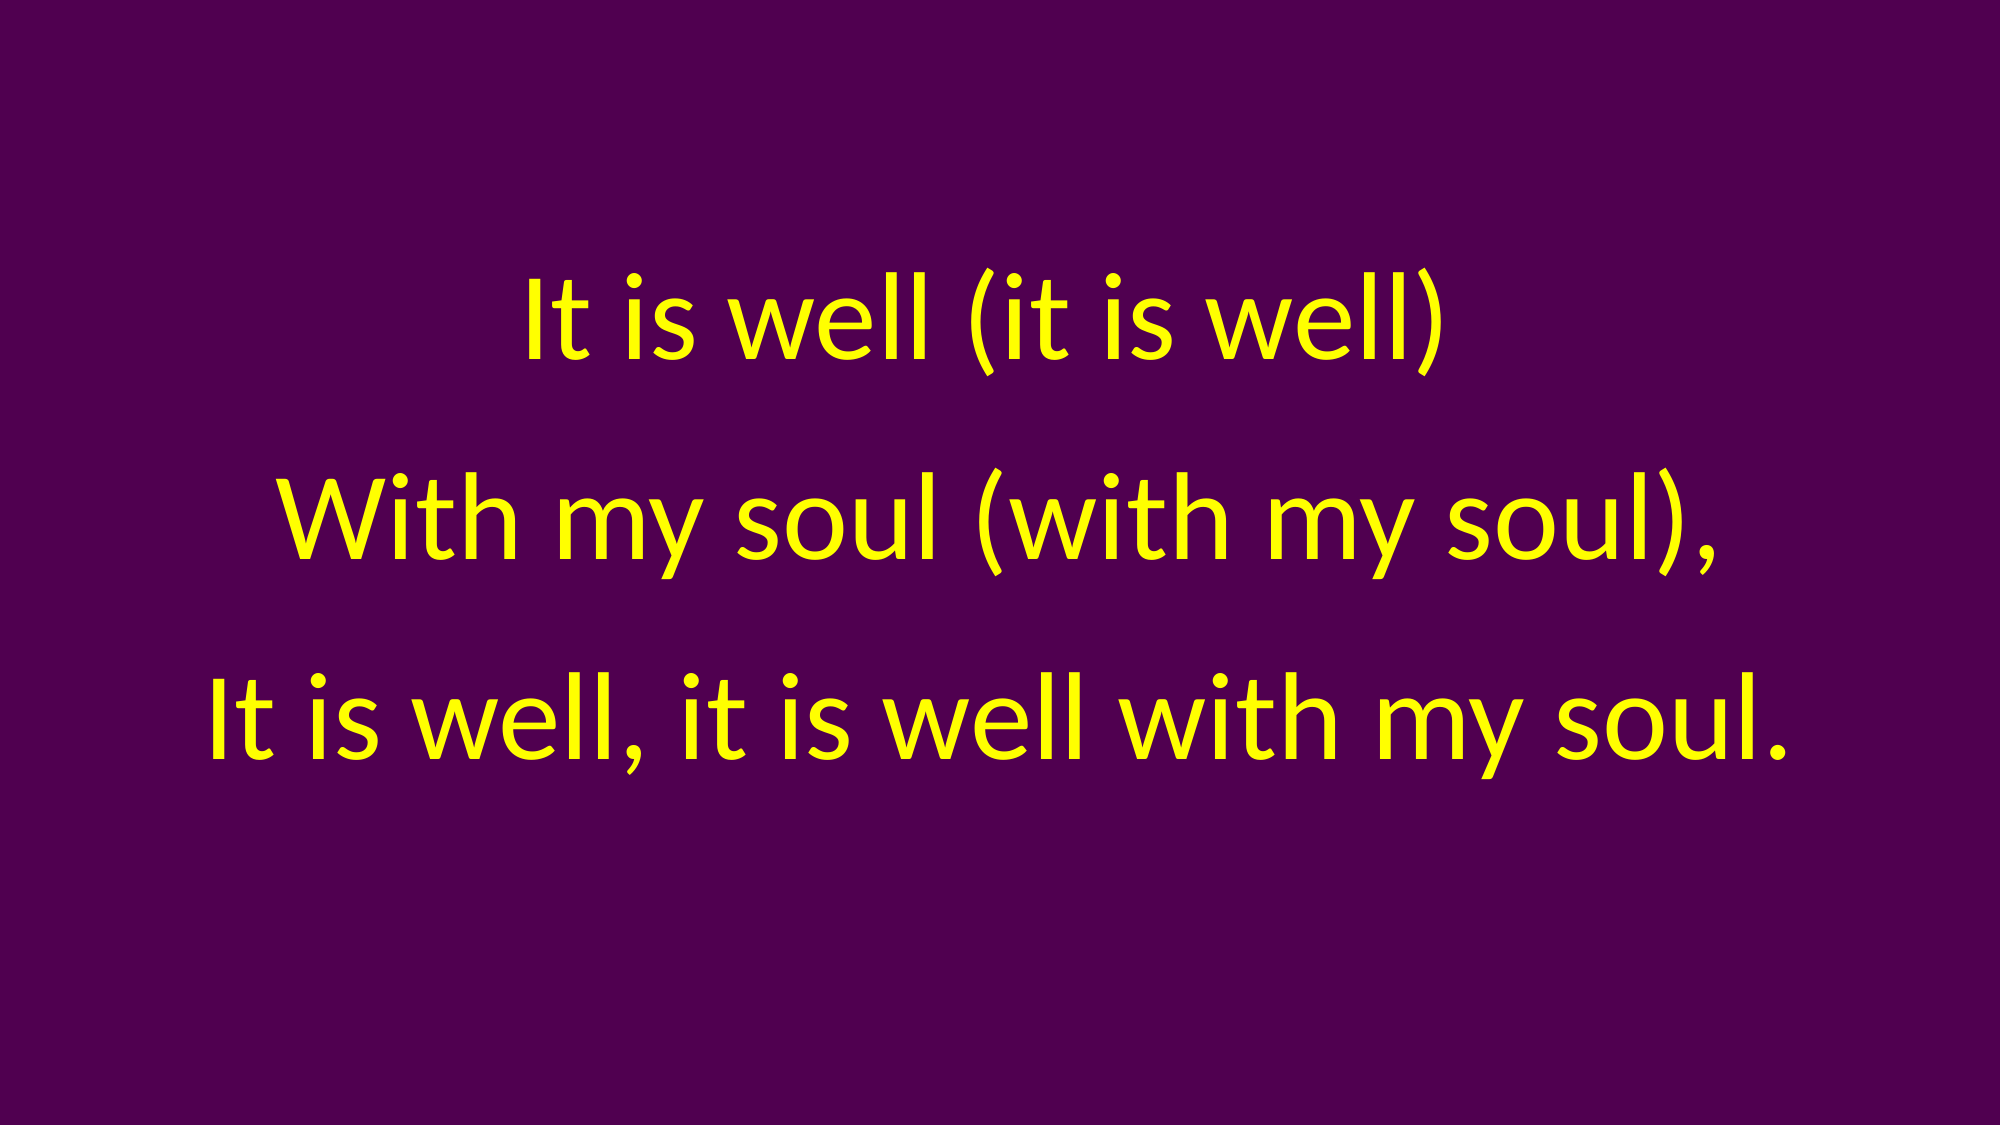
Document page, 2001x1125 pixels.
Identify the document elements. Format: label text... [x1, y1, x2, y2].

text_box It is well (it is well) With my soul (with my soul), It is well, it is well with my soul. [98, 227, 1902, 793]
